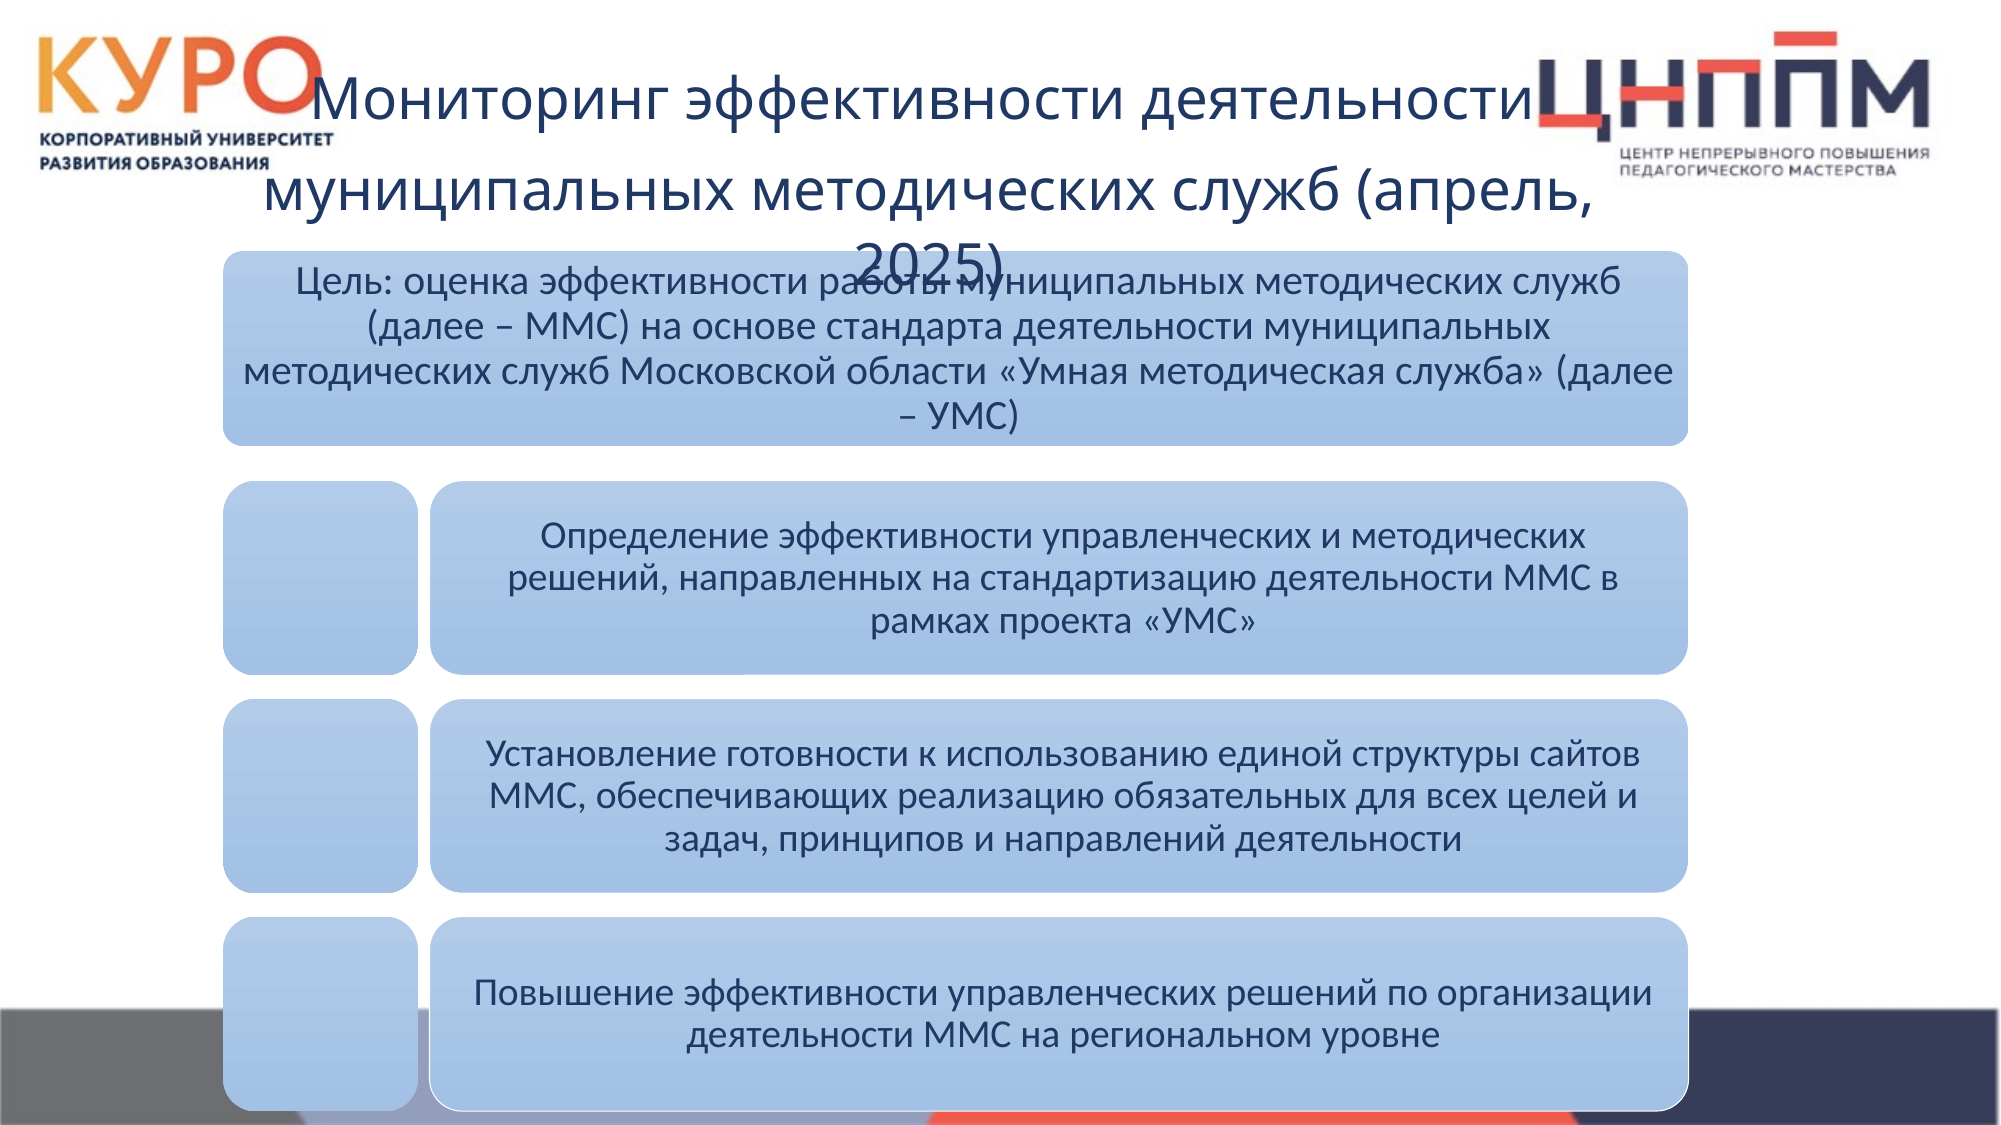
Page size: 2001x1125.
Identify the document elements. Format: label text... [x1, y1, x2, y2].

text_box Мониторинг эффективности деятельности муниципальных методических служб (апрель, 2025) [176, 48, 1682, 250]
picture [0, 0, 2001, 1125]
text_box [145, 250, 1767, 1112]
